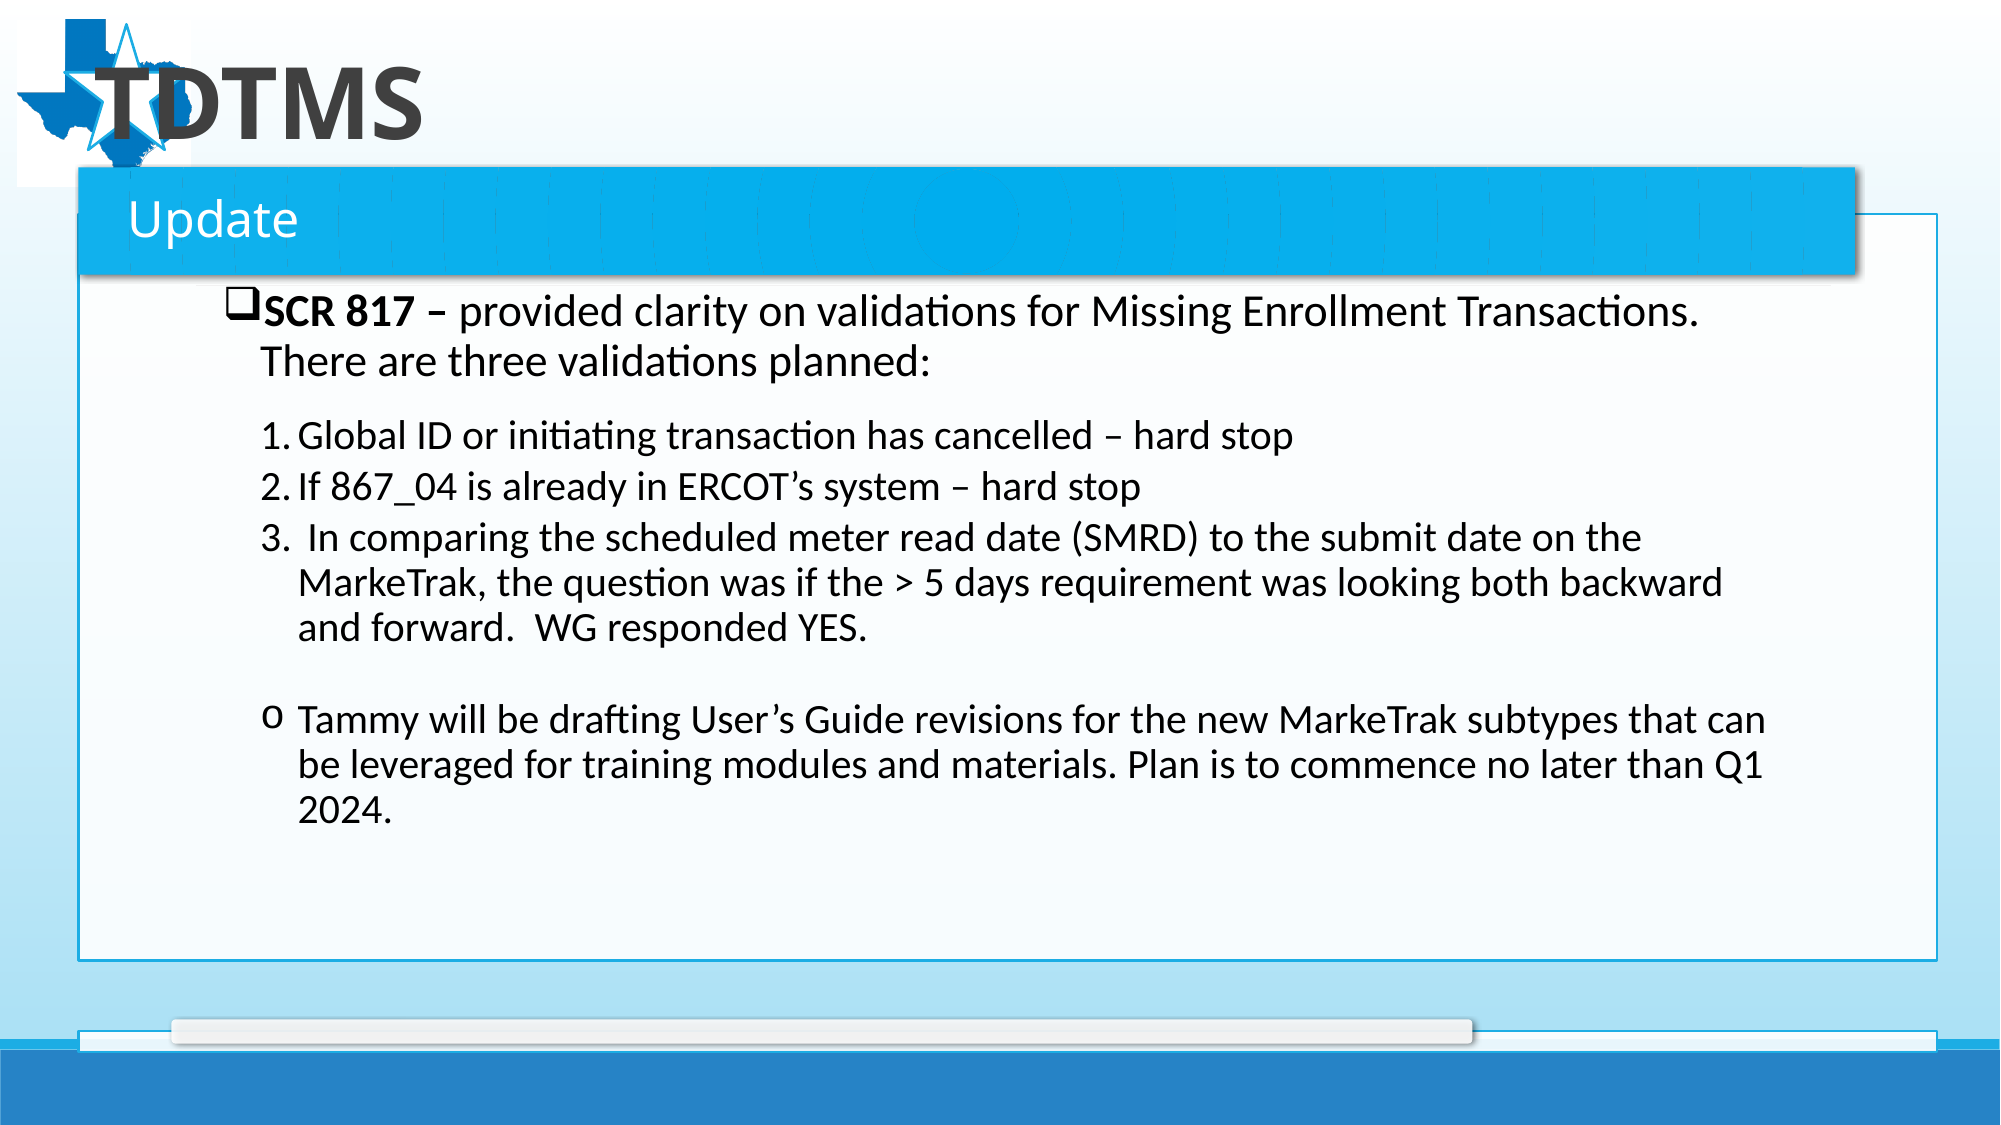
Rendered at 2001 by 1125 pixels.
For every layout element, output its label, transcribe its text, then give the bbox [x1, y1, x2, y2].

title TDTMS [199, 24, 1802, 163]
picture [16, 19, 192, 188]
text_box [77, 166, 1938, 1059]
